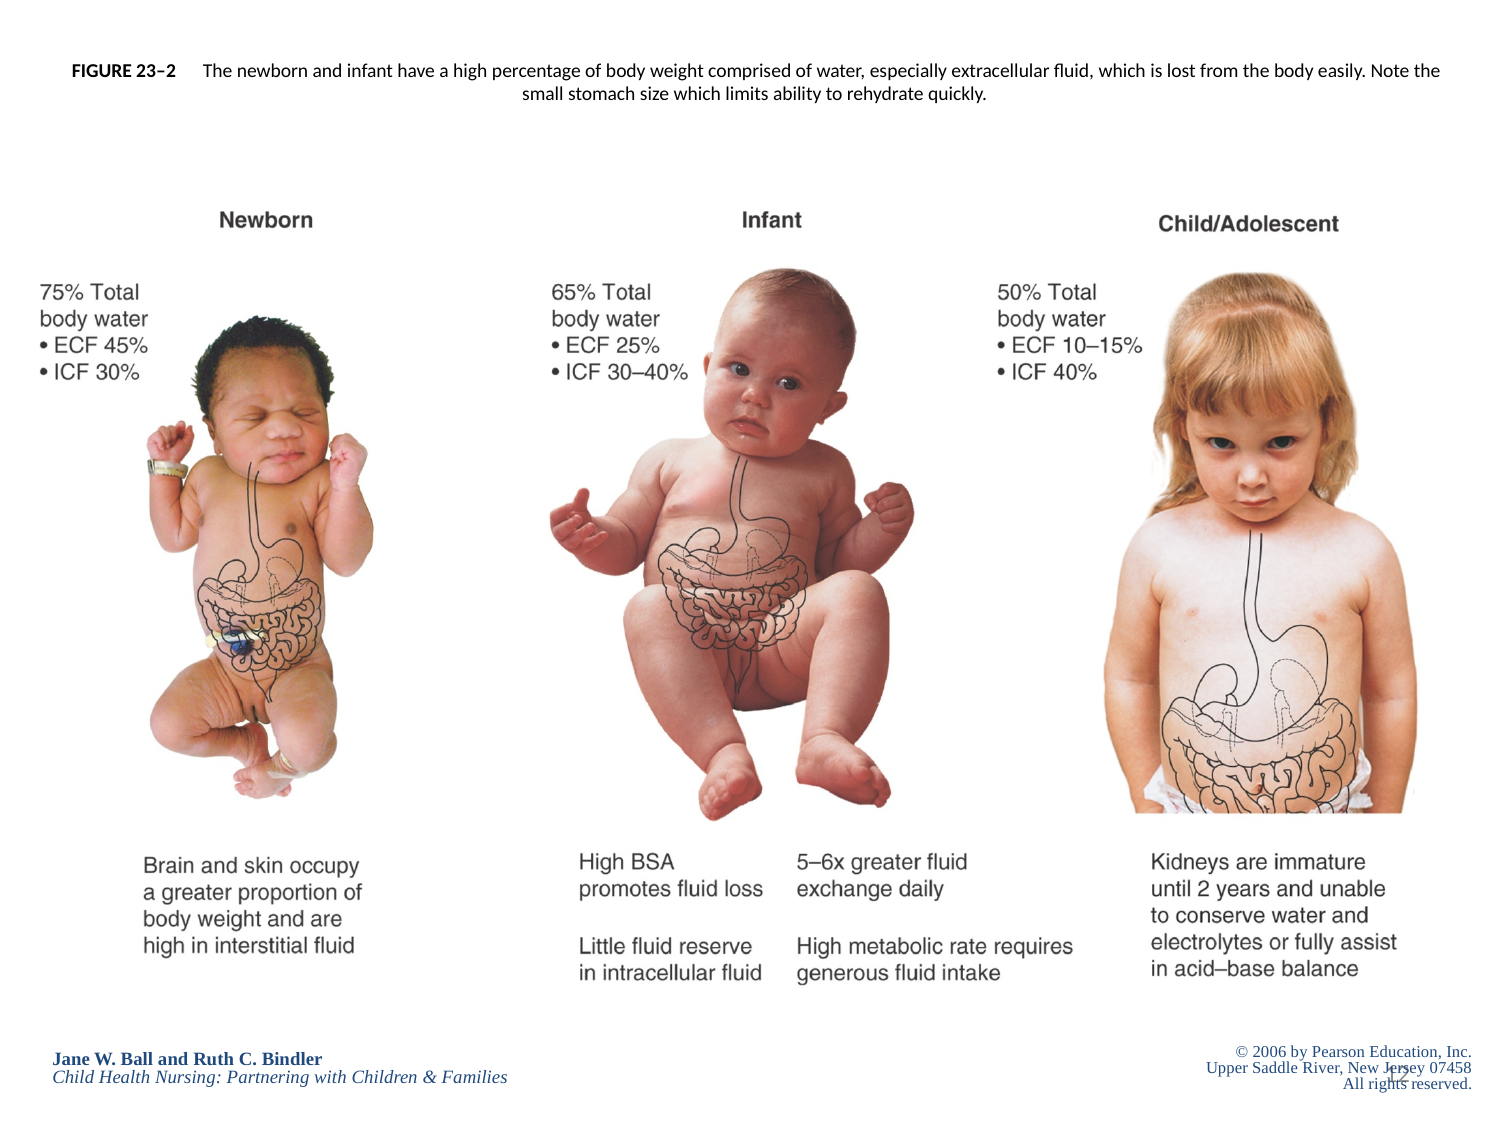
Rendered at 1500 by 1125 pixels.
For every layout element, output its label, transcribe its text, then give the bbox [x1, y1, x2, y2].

text_box © 2006 by Pearson Education, Inc. Upper Saddle River, New Jersey 07458 All rights reserved. [1112, 1034, 1488, 1113]
text_box Jane W. Ball and Ruth C. Bindler Child Health Nursing: Partnering with Children & Families [37, 1034, 688, 1113]
picture [0, 166, 1500, 1026]
slide_number 12 [1074, 1042, 1425, 1103]
title FIGURE 23–2 The newborn and infant have a high percentage of body weight comprised of water, especially extracellular fluid, which is lost from the body easily. Note the small stomach size which limits ability to rehydrate quickly. [50, 50, 1463, 113]
